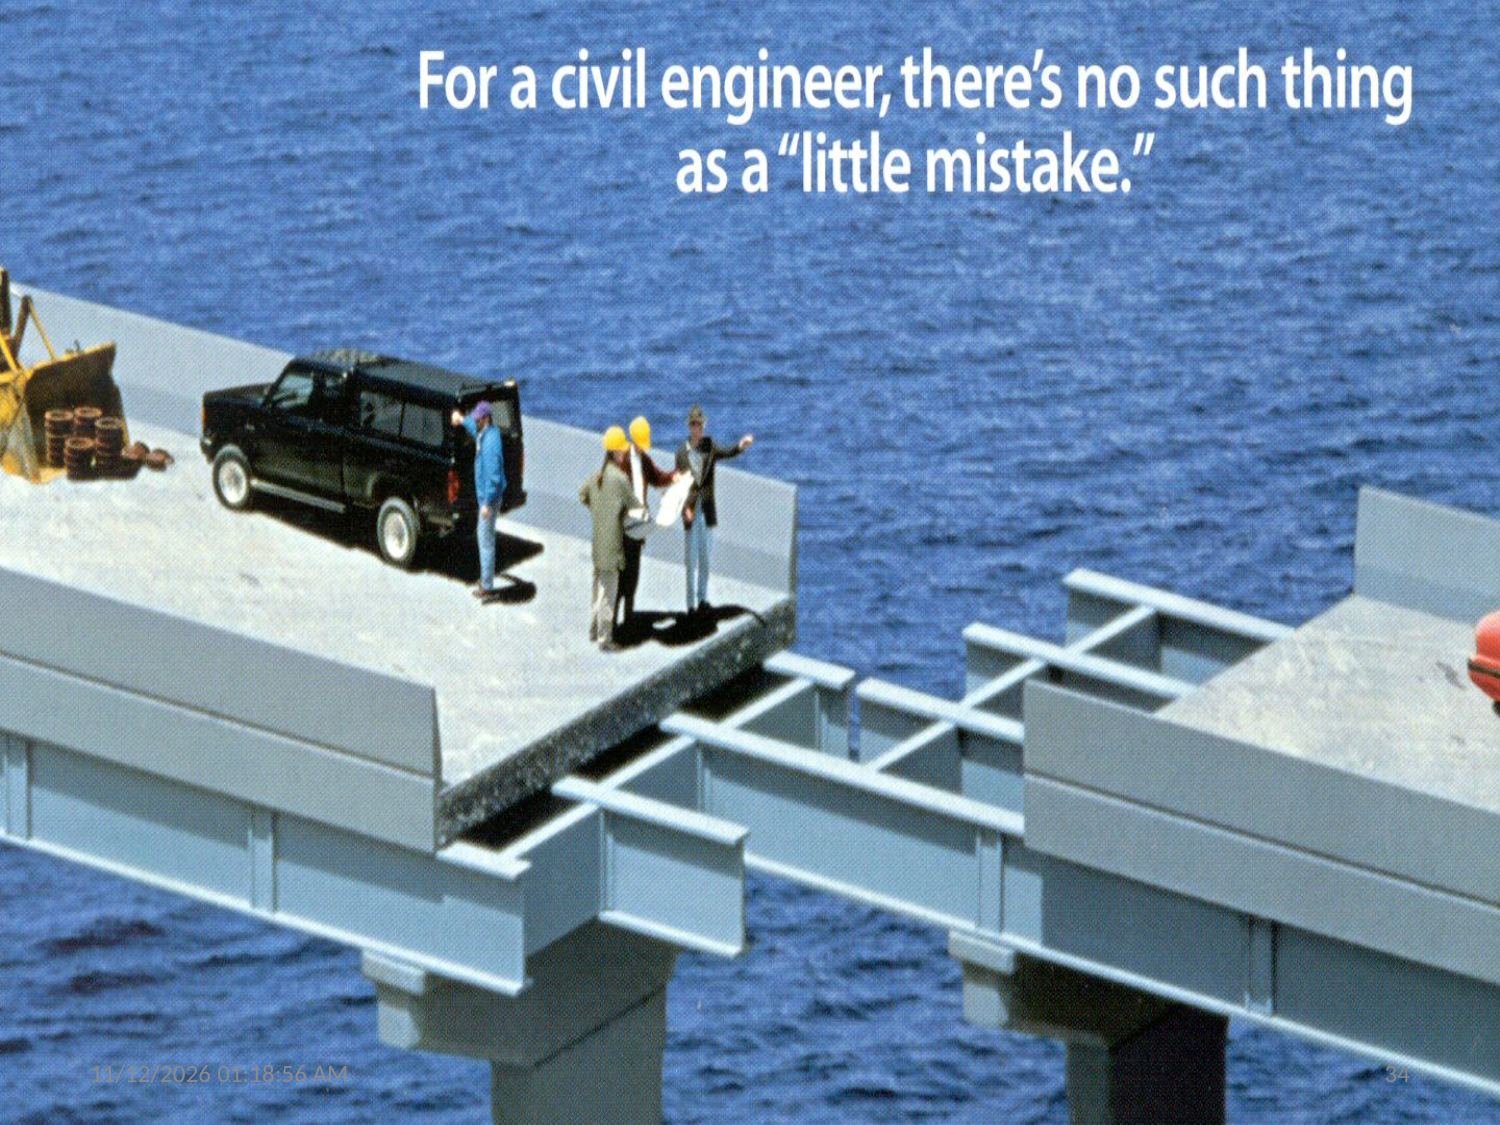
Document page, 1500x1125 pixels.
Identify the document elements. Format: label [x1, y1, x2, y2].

list [0, 0, 1500, 1125]
